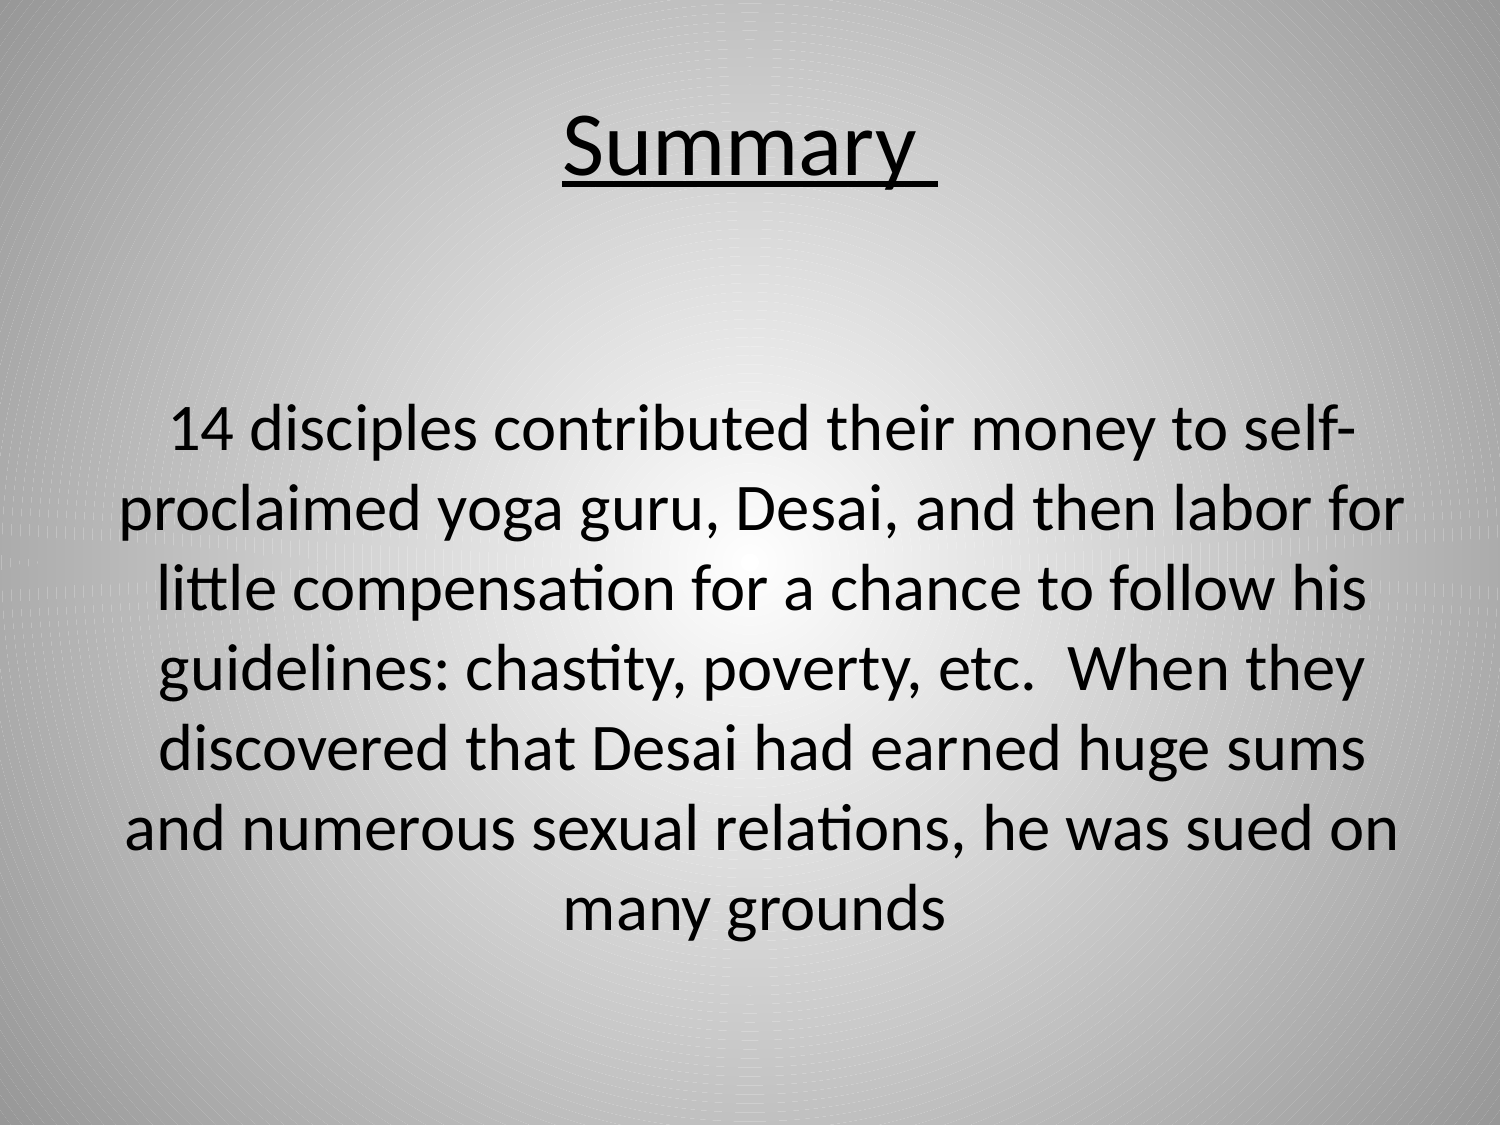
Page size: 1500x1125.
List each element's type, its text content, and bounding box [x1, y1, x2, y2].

list 14 disciples contributed their money to self-proclaimed yoga guru, Desai, and then labor for little compensation for a chance to follow his guidelines: chastity, poverty, etc. When they discovered that Desai had earned huge sums and numerous sexual relations, he was sued on many grounds [87, 376, 1438, 1119]
title Summary [75, 45, 1425, 233]
